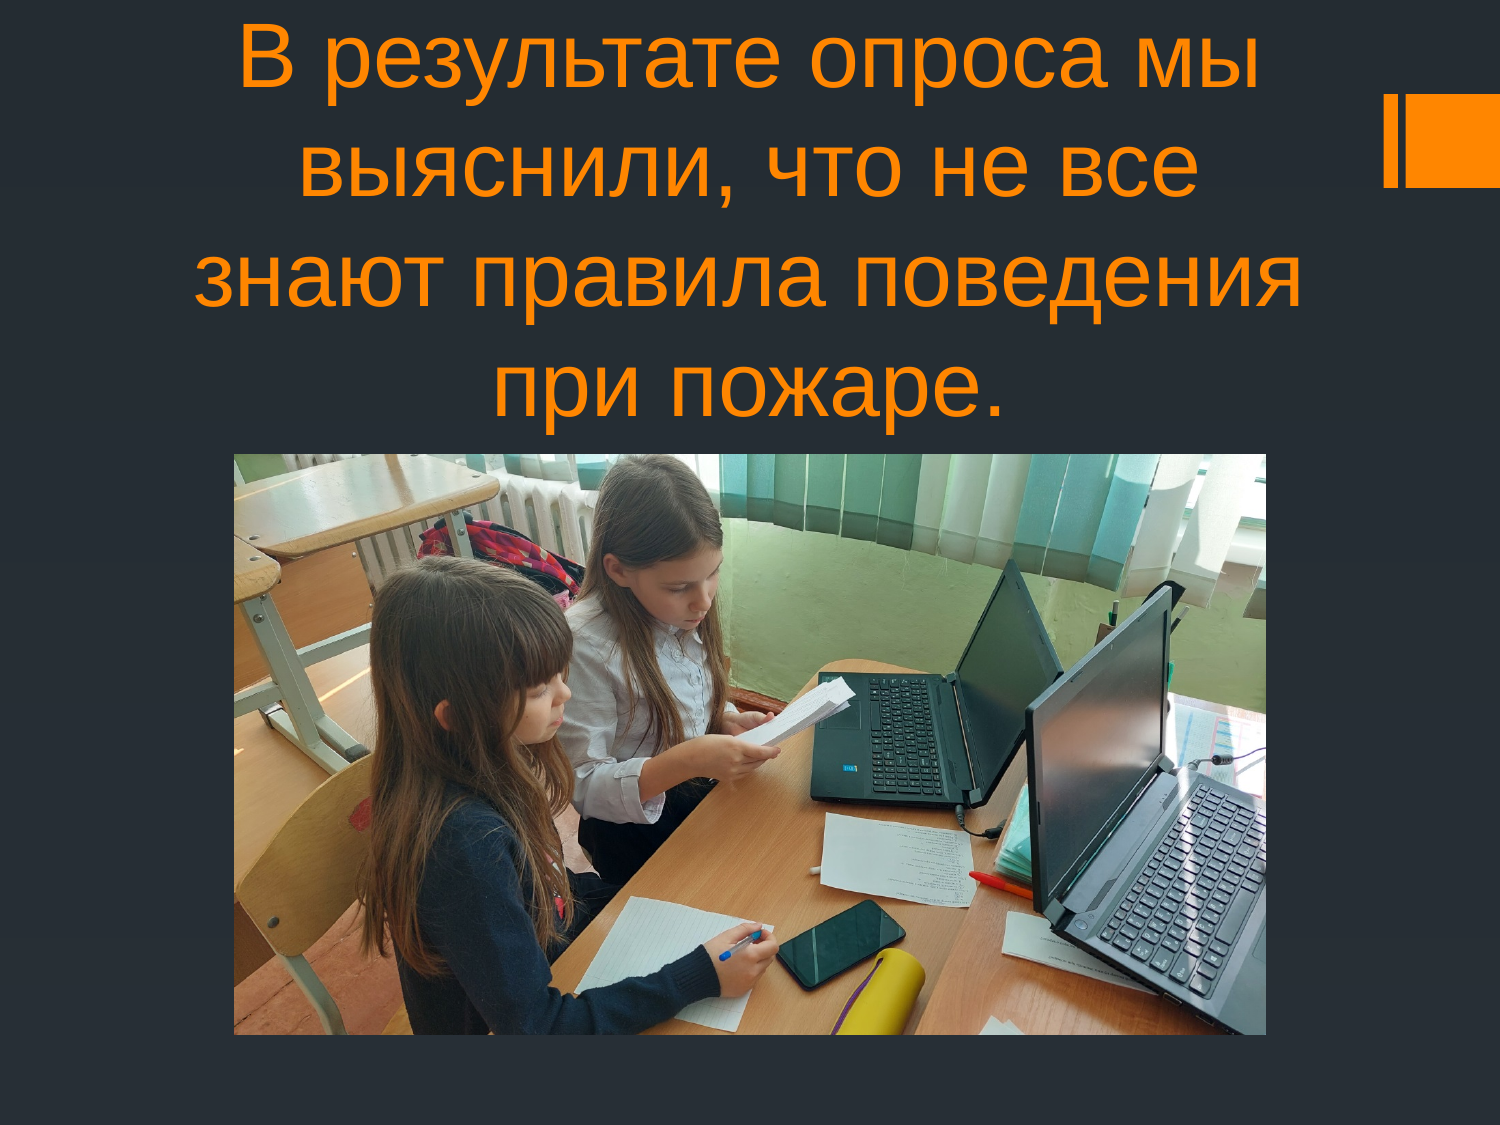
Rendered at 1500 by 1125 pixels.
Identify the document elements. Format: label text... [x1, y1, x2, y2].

title В результате опроса мы выяснили, что не все знают правила поведения при пожаре. [150, 253, 1350, 443]
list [234, 453, 1266, 1036]
